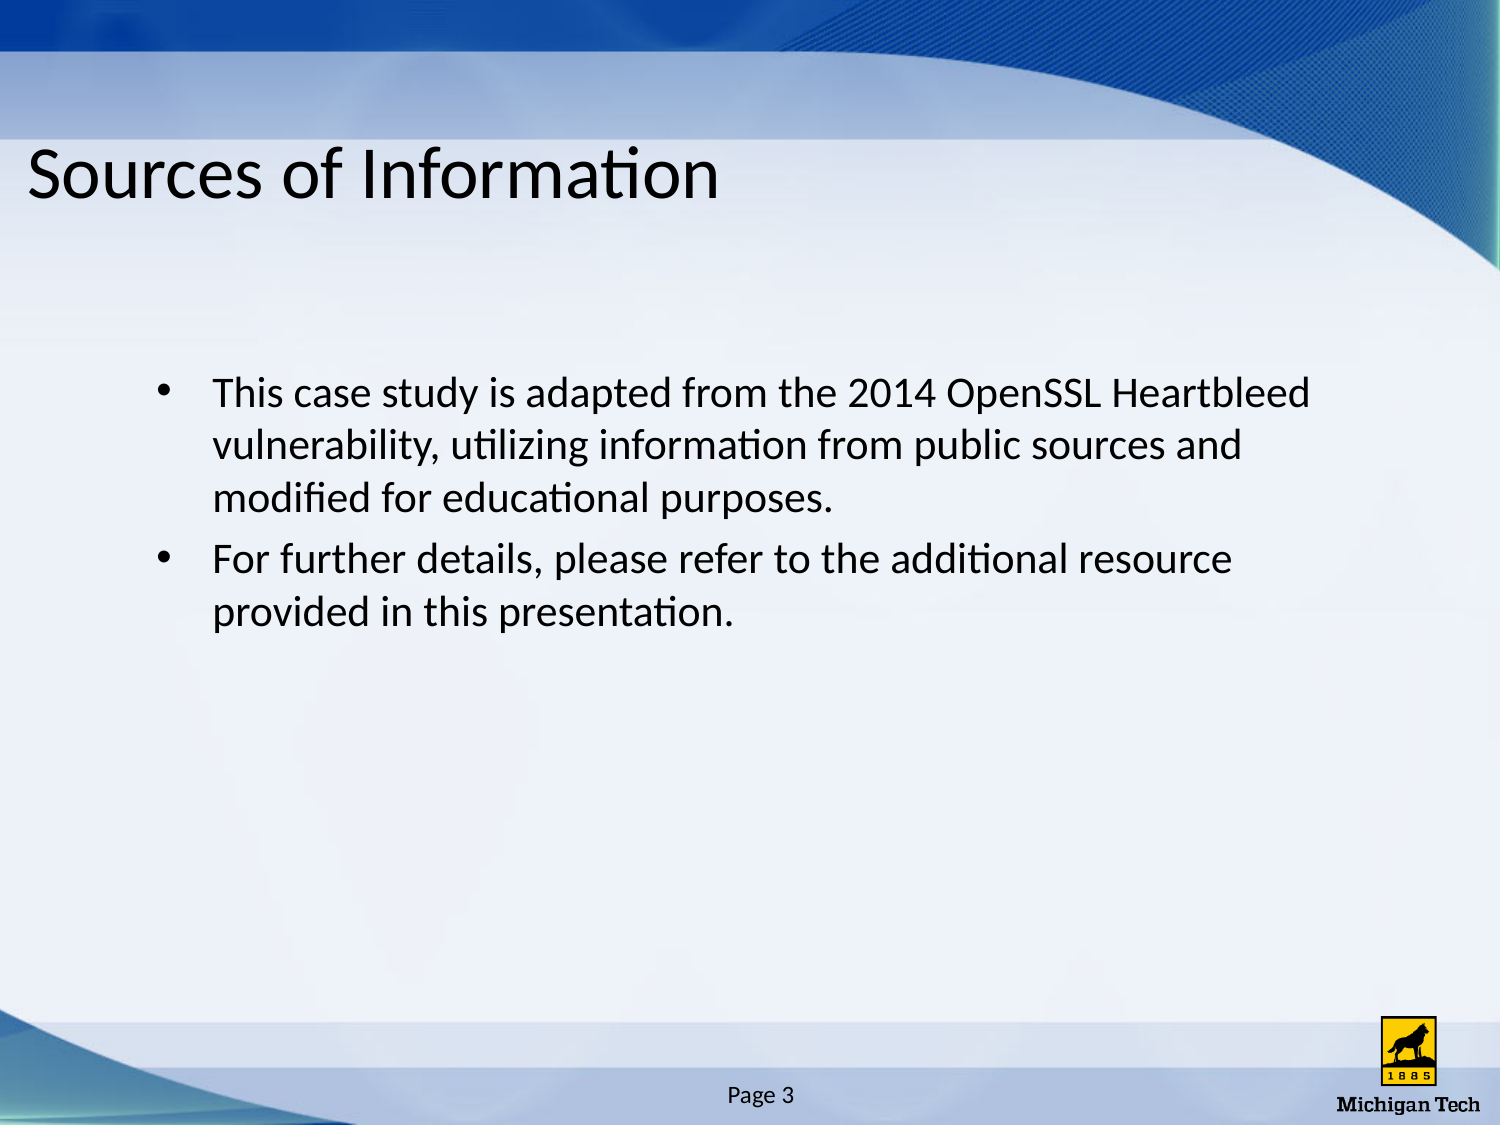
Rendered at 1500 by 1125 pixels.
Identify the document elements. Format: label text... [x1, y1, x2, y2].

text_box This case study is adapted from the 2014 OpenSSL Heartbleed vulnerability, utilizing information from public sources and modified for educational purposes. For further details, please refer to the additional resource provided in this presentation. [141, 356, 1406, 863]
picture [0, 0, 1500, 1125]
title Sources of Information [12, 75, 1263, 263]
